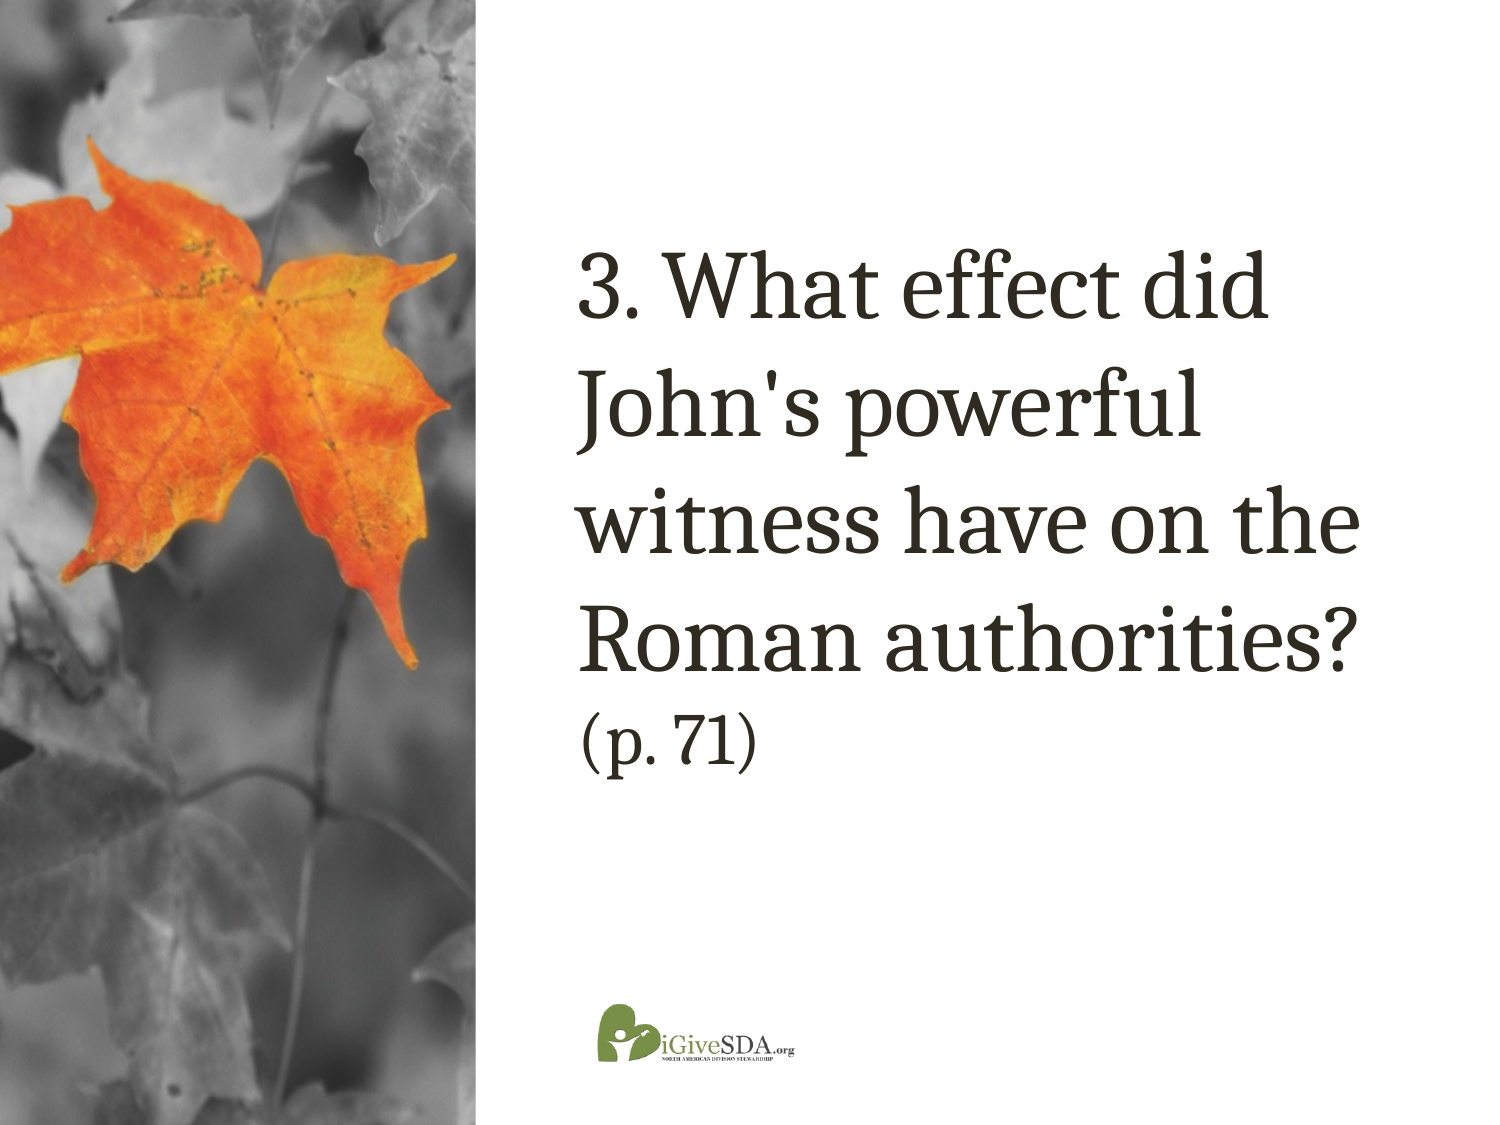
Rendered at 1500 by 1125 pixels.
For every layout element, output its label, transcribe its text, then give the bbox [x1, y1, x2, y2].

title 3. What effect did John's powerful witness have on the Roman authorities? (p. 71) [562, 212, 1438, 788]
picture [0, 0, 476, 1125]
picture [580, 989, 804, 1077]
